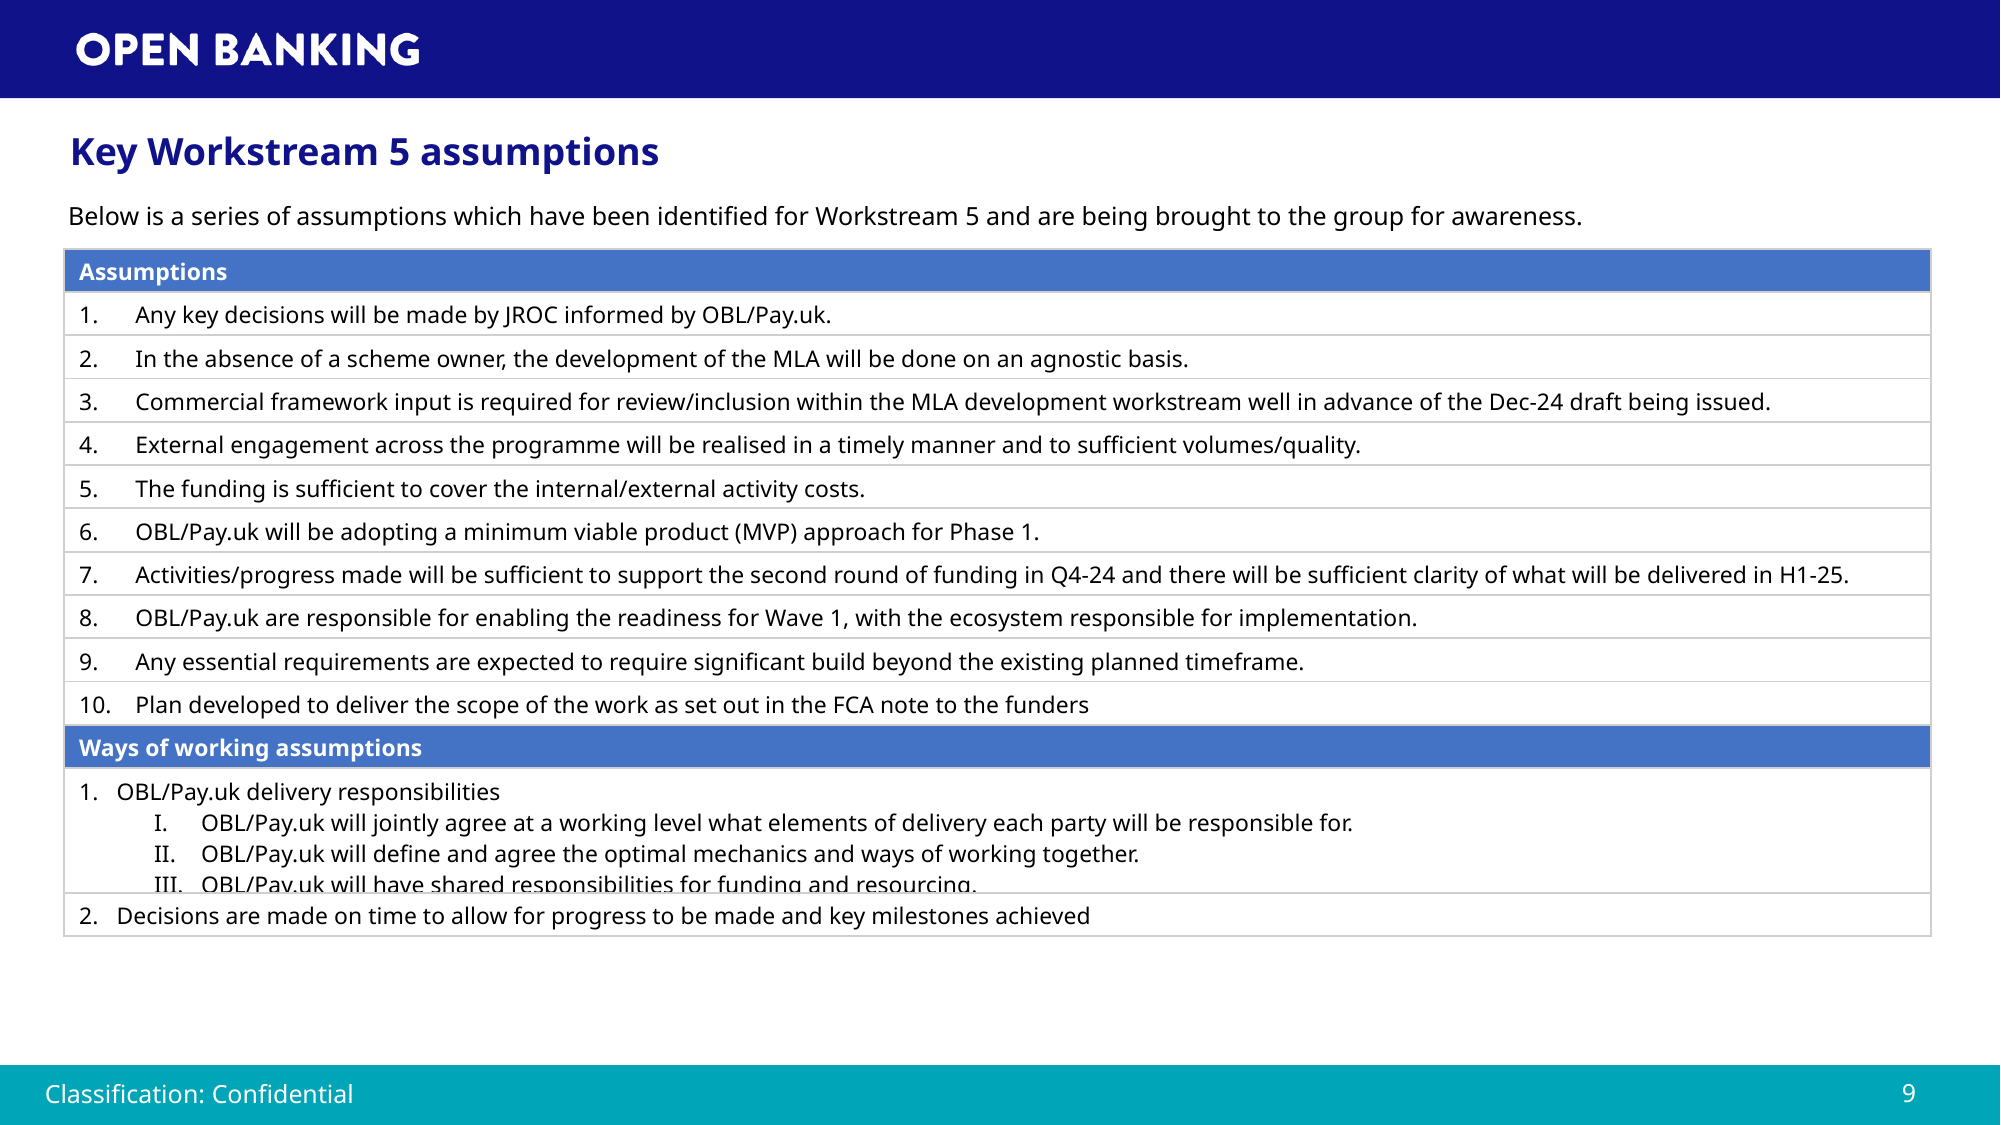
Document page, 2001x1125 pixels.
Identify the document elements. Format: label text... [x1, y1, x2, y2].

table_cell Any key decisions will be made by JROC informed by OBL/Pay.uk. [65, 293, 1930, 334]
table_cell Plan developed to deliver the scope of the work as set out in the FCA note to the funders [65, 682, 1930, 724]
picture [43, 0, 452, 99]
table_cell OBL/Pay.uk delivery responsibilities OBL/Pay.uk will jointly agree at a working level what elements of delivery each party will be responsible for. OBL/Pay.uk will define and agree the optimal mechanics and ways of working together. OBL/Pay.uk will have shared responsibilities for funding and resourcing. [65, 769, 1930, 892]
table_cell Any essential requirements are expected to require significant build beyond the existing planned timeframe. [65, 639, 1930, 681]
table_cell OBL/Pay.uk will be adopting a minimum viable product (MVP) approach for Phase 1. [65, 509, 1930, 551]
table_cell Activities/progress made will be sufficient to support the second round of funding in Q4-24 and there will be sufficient clarity of what will be delivered in H1-25. [65, 553, 1930, 594]
table_cell Ways of working assumptions [65, 726, 1930, 767]
table_cell OBL/Pay.uk are responsible for enabling the readiness for Wave 1, with the ecosystem responsible for implementation. [65, 596, 1930, 637]
table_header Assumptions [65, 250, 1930, 291]
table_cell Decisions are made on time to allow for progress to be made and key milestones achieved [65, 894, 1930, 935]
text_box Below is a series of assumptions which have been identified for Workstream 5 and are being brought to the group for awareness. [53, 192, 1945, 238]
table_cell External engagement across the programme will be realised in a timely manner and to sufficient volumes/quality. [65, 423, 1930, 464]
table_cell The funding is sufficient to cover the internal/external activity costs. [65, 466, 1930, 507]
text_box Key Workstream 5 assumptions [54, 125, 1629, 207]
table_cell Commercial framework input is required for review/inclusion within the MLA development workstream well in advance of the Dec-24 draft being issued. [65, 379, 1930, 421]
footer Classification: Confidential [1, 1064, 399, 1124]
table_cell In the absence of a scheme owner, the development of the MLA will be done on an agnostic basis. [65, 336, 1930, 378]
text_box 9 [1412, 1064, 1931, 1125]
